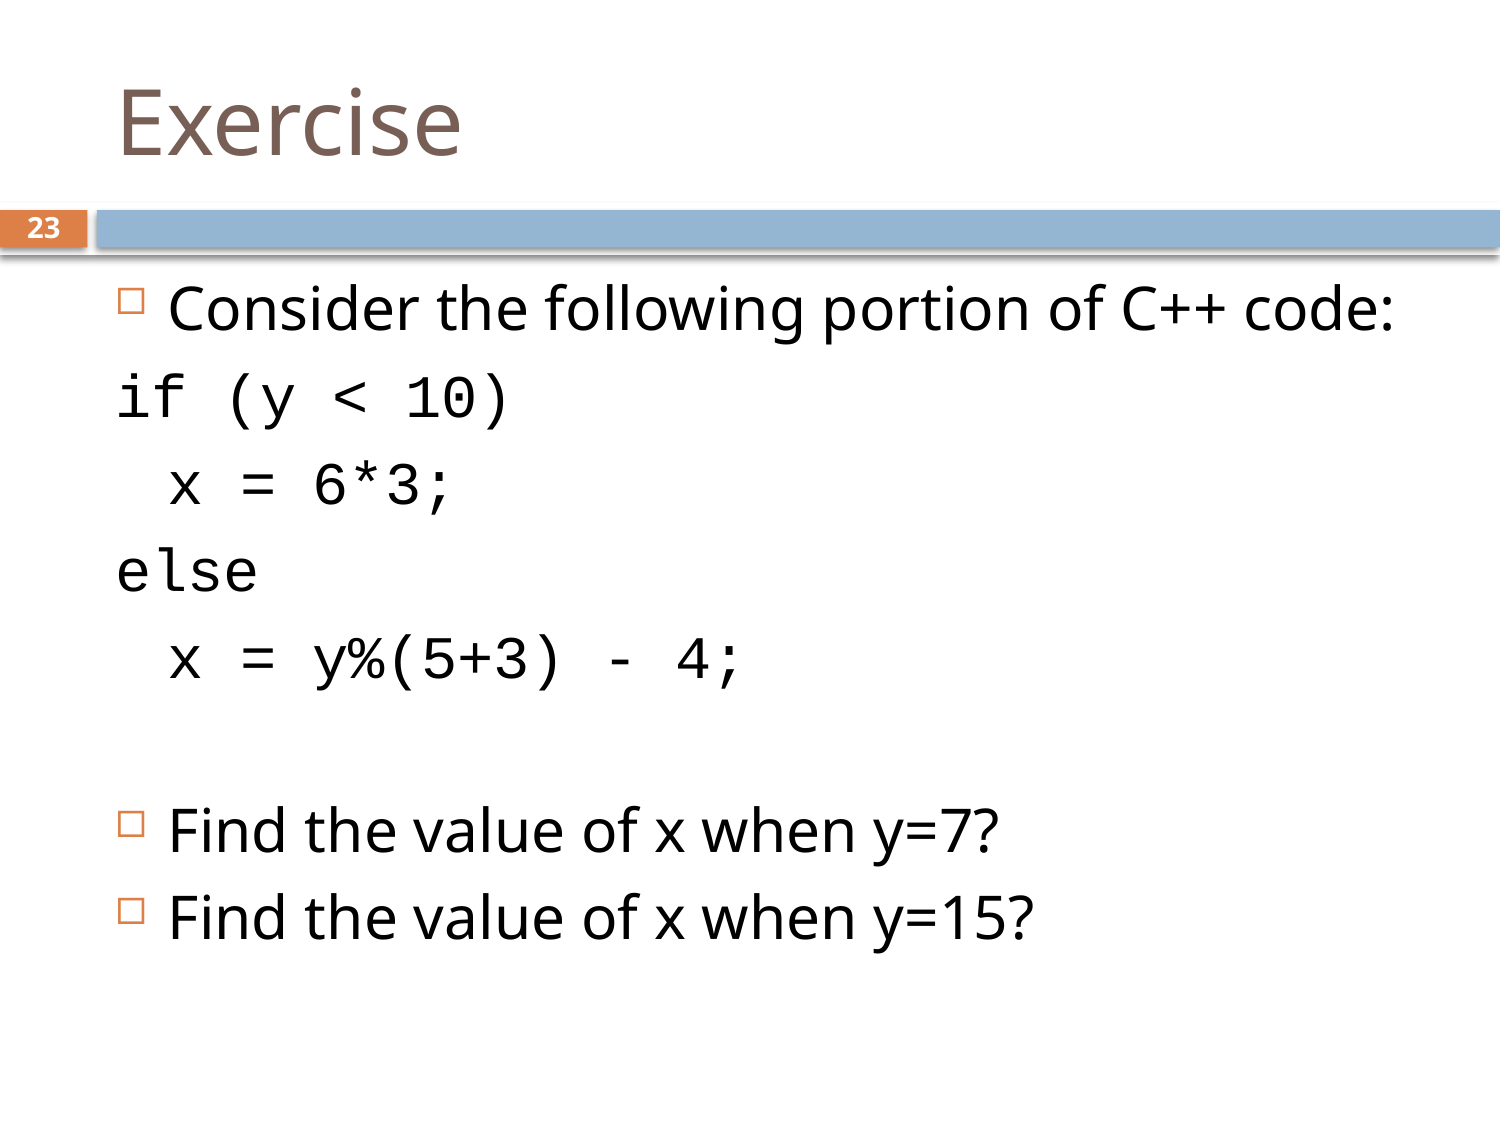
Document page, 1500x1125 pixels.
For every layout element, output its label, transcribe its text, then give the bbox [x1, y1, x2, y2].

title Exercise [100, 37, 1438, 200]
list Consider the following portion of C++ code: if (y < 10) x = 6*3; else x = y%(5+3) - 4; Find the value of x when y=7? Find the value of x when y=15? [100, 262, 1438, 1000]
slide_number 23 [0, 208, 88, 249]
